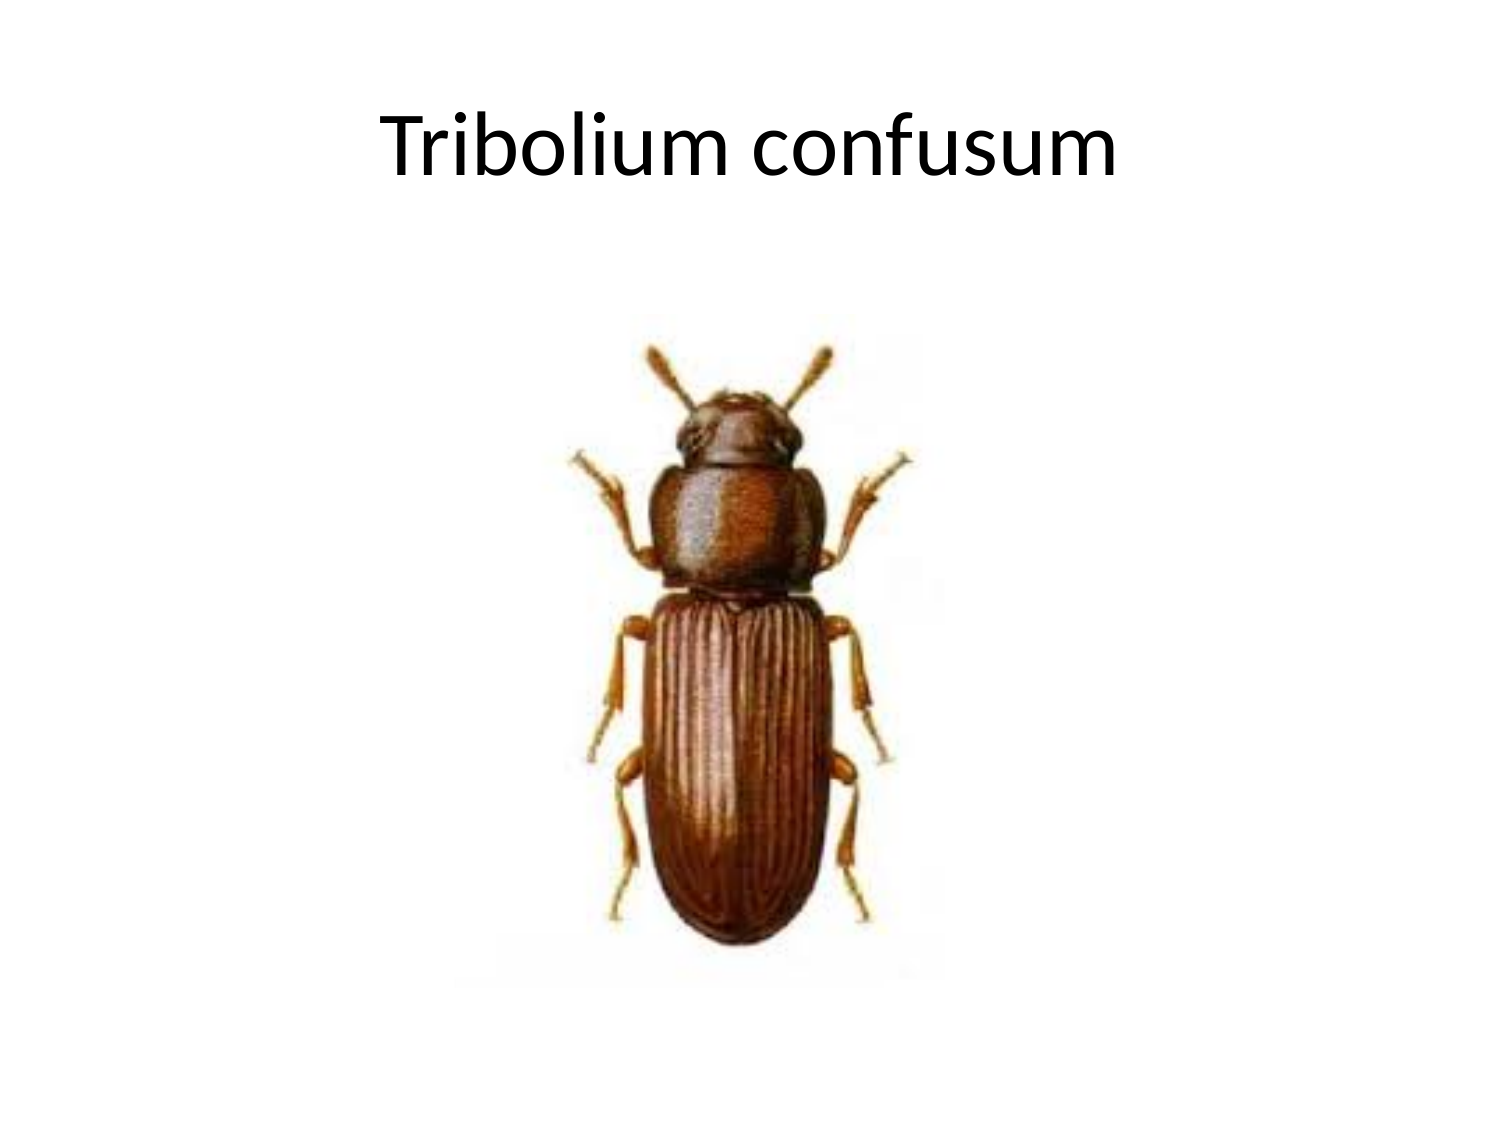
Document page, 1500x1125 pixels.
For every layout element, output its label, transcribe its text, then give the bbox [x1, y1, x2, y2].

title Tribolium confusum [75, 45, 1425, 233]
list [454, 314, 1034, 988]
